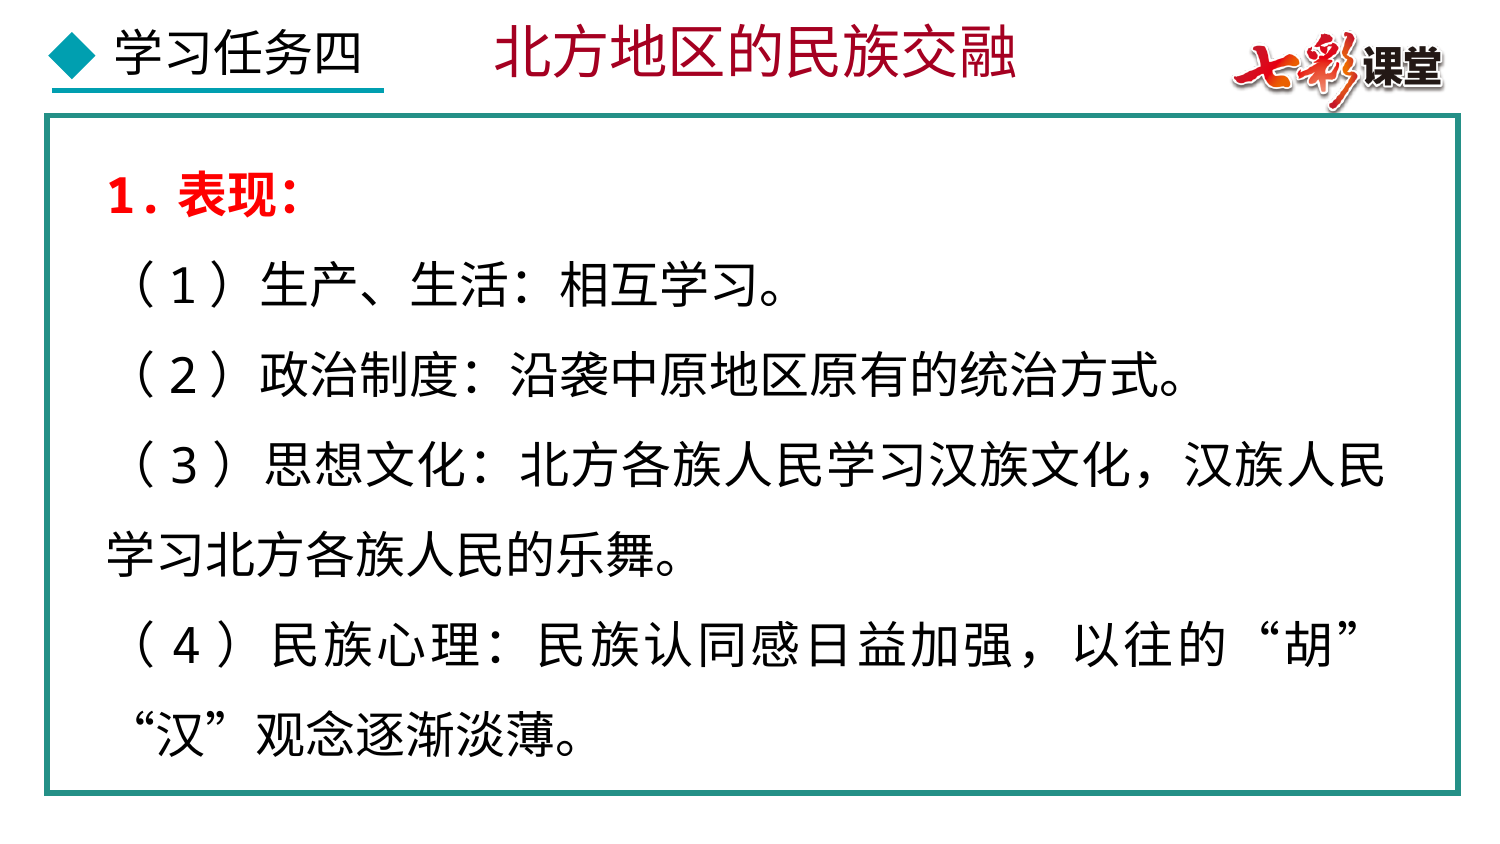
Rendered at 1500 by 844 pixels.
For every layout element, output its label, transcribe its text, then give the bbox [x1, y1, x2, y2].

picture [1228, 26, 1449, 113]
text_box 1.表现： （1）生产、生活：相互学习。 （2）政治制度：沿袭中原地区原有的统治方式。 （3）思想文化：北方各族人民学习汉族文化，汉族人民学习北方各族人民的乐舞。 （4）民族心理：民族认同感日益加强，以往的“胡”“汉”观念逐渐淡薄。 [91, 126, 1403, 772]
text_box 北方地区的民族交融 [478, 7, 1052, 93]
